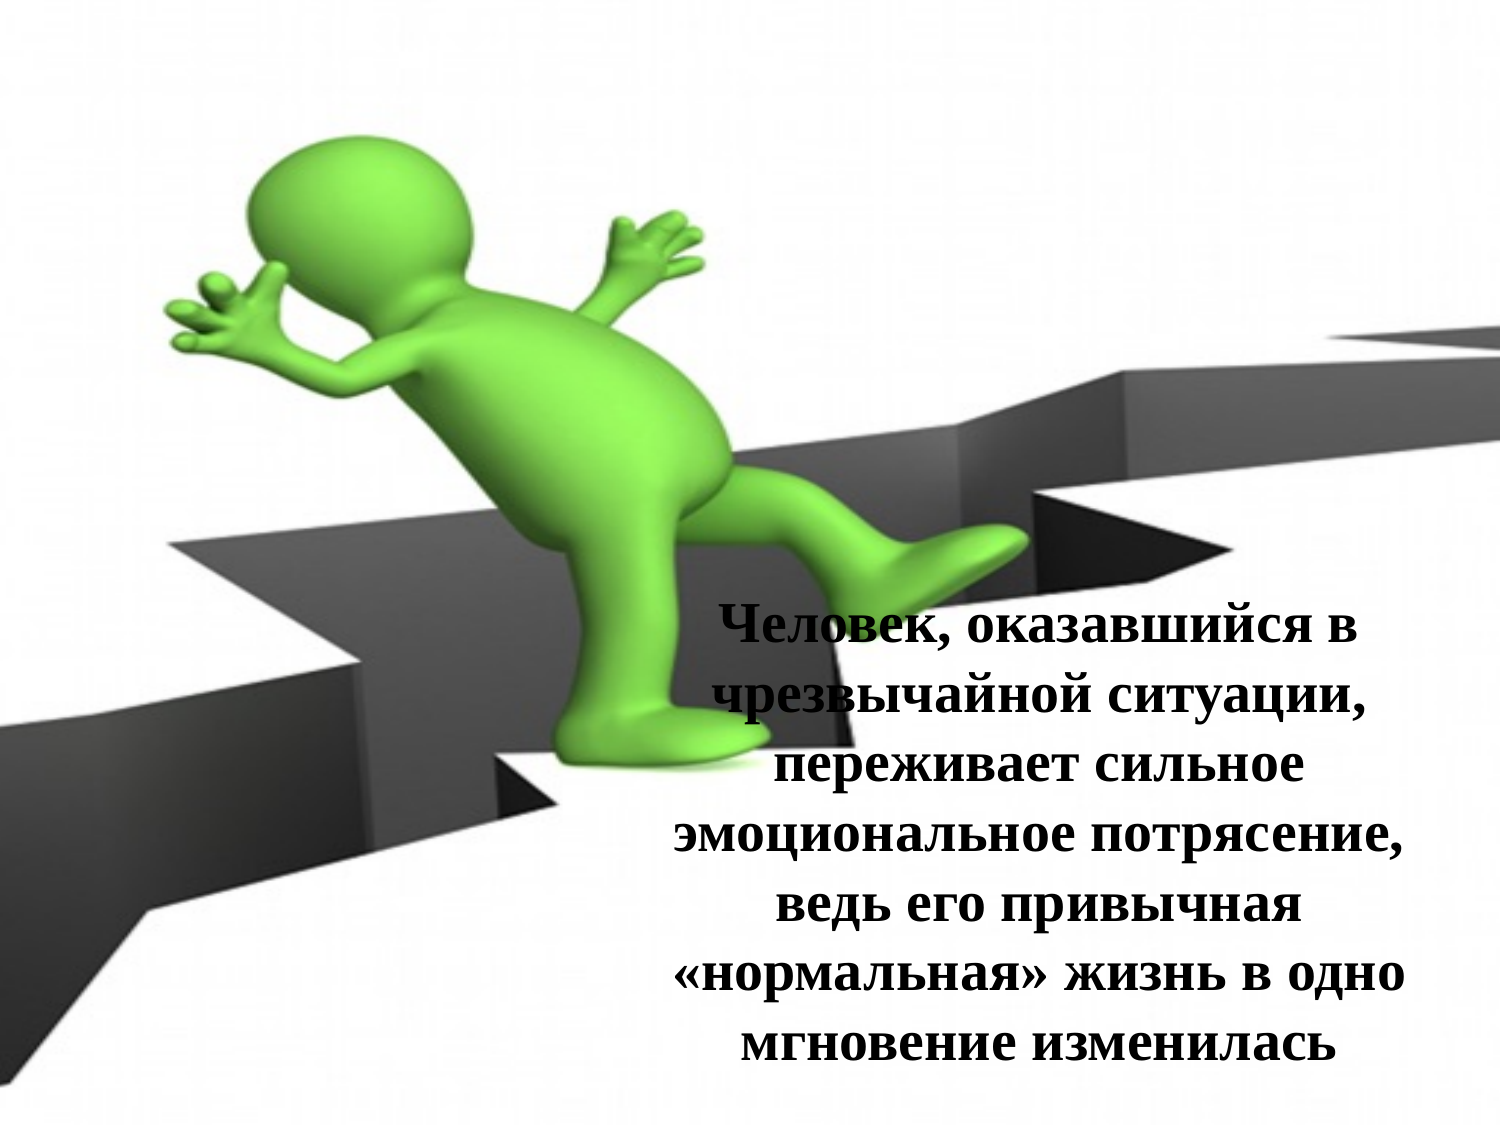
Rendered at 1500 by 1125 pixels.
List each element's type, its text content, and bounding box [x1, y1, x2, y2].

title Человек, оказавшийся в чрезвычайной ситуации, переживает сильное эмоциональное потрясение, ведь его привычная «нормальная» жизнь в одно мгновение изменилась [620, 574, 1459, 1083]
picture [0, 0, 1500, 1125]
